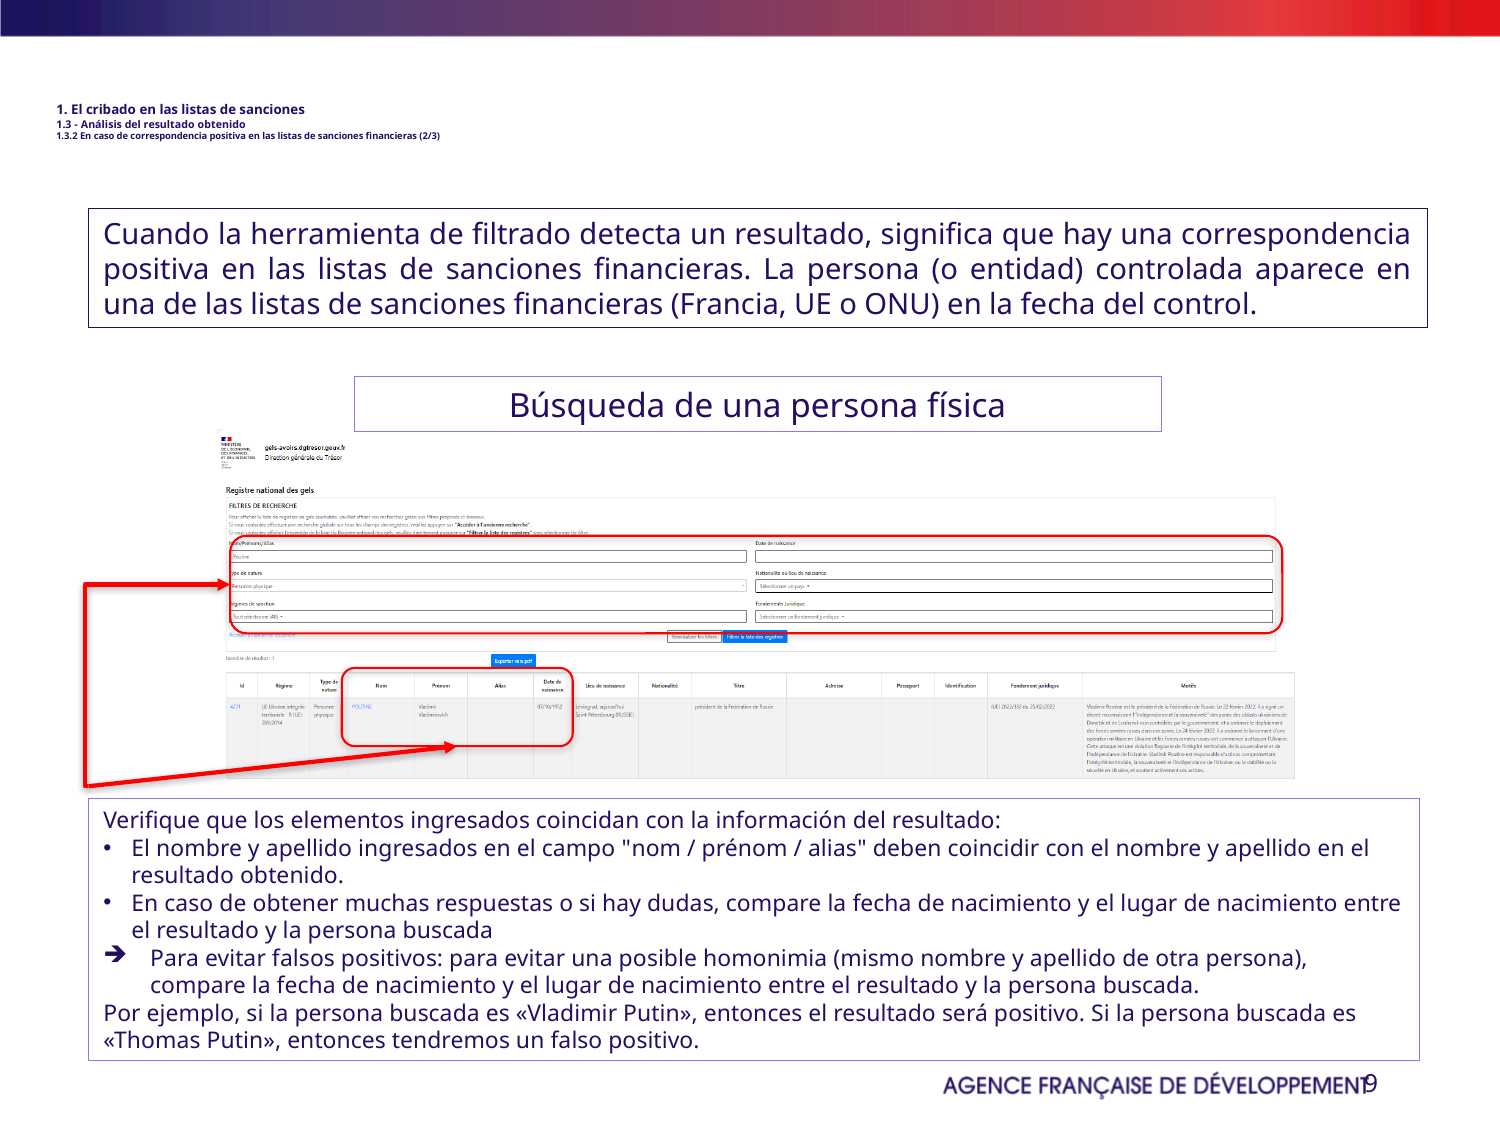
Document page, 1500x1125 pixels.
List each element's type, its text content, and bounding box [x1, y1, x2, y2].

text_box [58, 614, 261, 757]
text_box Verifique que los elementos ingresados coincidan con la información del resultado: El nombre y apellido ingresados en el campo "nom / prénom / alias" deben coincidir con el nombre y apellido en el resultado obtenido. En caso de obtener muchas respuestas o si hay dudas, compare la fecha de nacimiento y el lugar de nacimiento entre el resultado y la persona buscada Para evitar falsos positivos: para evitar una posible homonimia (mismo nombre y apellido de otra persona), compare la fecha de nacimiento y el lugar de nacimiento entre el resultado y la persona buscada. Por ejemplo, si la persona buscada es «Vladimir Putin», entonces el resultado será positivo. Si la persona buscada es «Thomas Putin», entonces tendremos un falso positivo. [88, 798, 1420, 1061]
picture [927, 1063, 1376, 1106]
text_box Cuando la herramienta de filtrado detecta un resultado, significa que hay una correspondencia positiva en las listas de sanciones financieras. La persona (o entidad) controlada aparece en una de las listas de sanciones financieras (Francia, UE o ONU) en la fecha del control. [88, 208, 1428, 328]
picture [217, 429, 1299, 787]
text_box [88, 745, 458, 787]
picture [0, 0, 1500, 46]
text_box Búsqueda de una persona física [354, 376, 1162, 428]
title 1. El cribado en las listas de sanciones 1.3 - Análisis del resultado obtenido 1.3.2 En caso de correspondencia positiva en las listas de sanciones financieras (2/3) [41, 93, 1424, 149]
